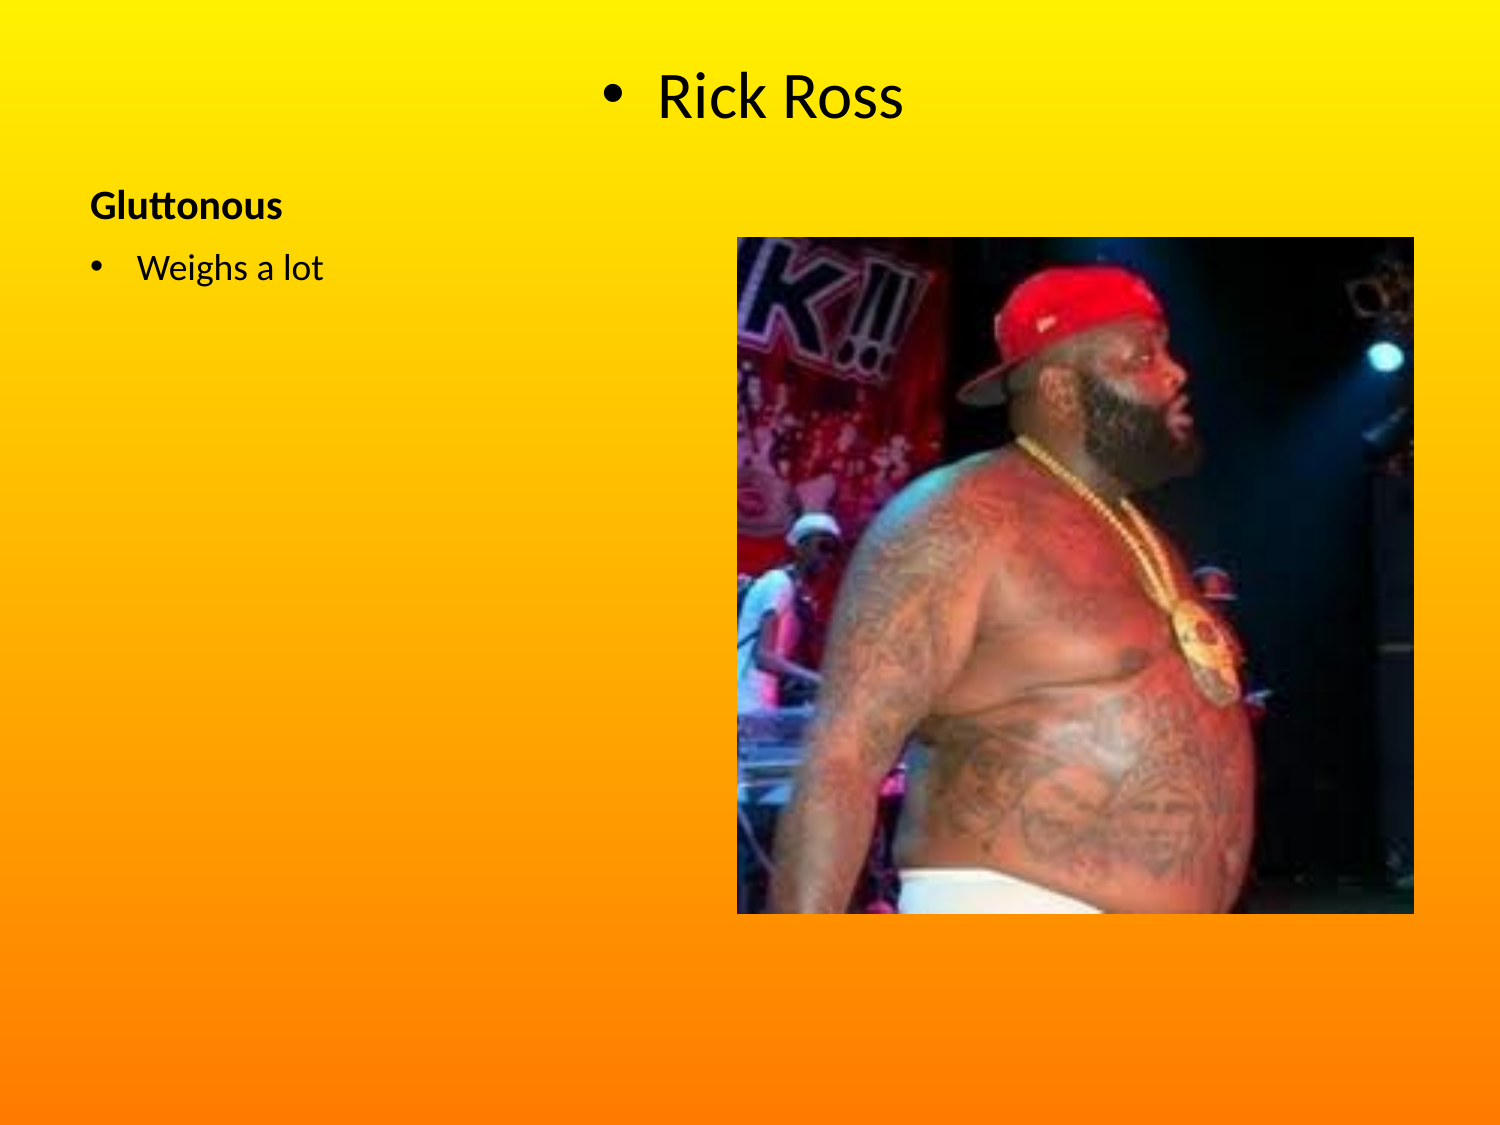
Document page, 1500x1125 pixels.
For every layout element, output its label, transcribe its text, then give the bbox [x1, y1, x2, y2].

list Rick Ross [586, 44, 1425, 1005]
list Weighs a lot [75, 235, 569, 1005]
title Gluttonous [75, 44, 569, 235]
picture [737, 237, 1414, 914]
